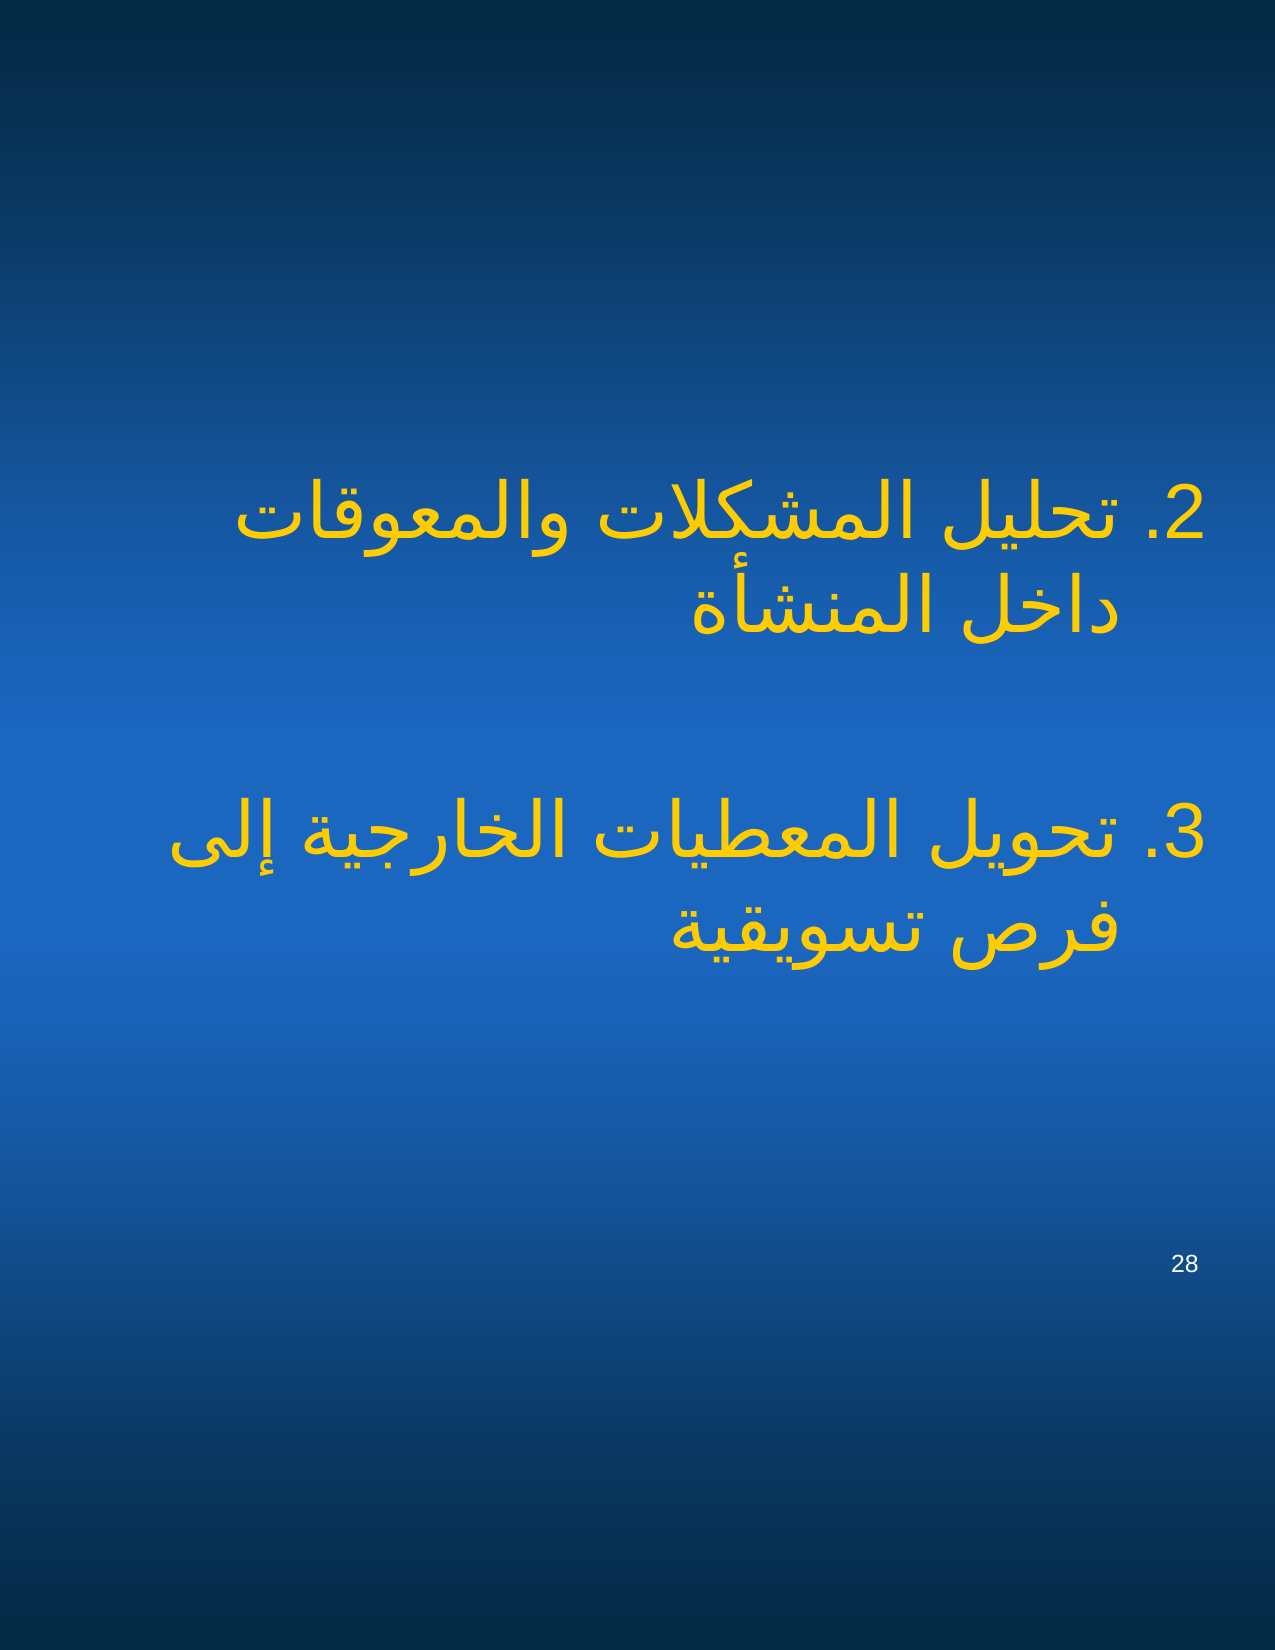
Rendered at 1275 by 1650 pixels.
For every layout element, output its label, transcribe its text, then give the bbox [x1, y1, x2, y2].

picture [0, 0, 1275, 1650]
text_box 2. تحليل المشكلات والمعوقات داخل المنشأة 3. تحويل المعطيات الخارجية إلى فرص تسويقية [75, 453, 1223, 1028]
text_box 28 [913, 1217, 1212, 1284]
